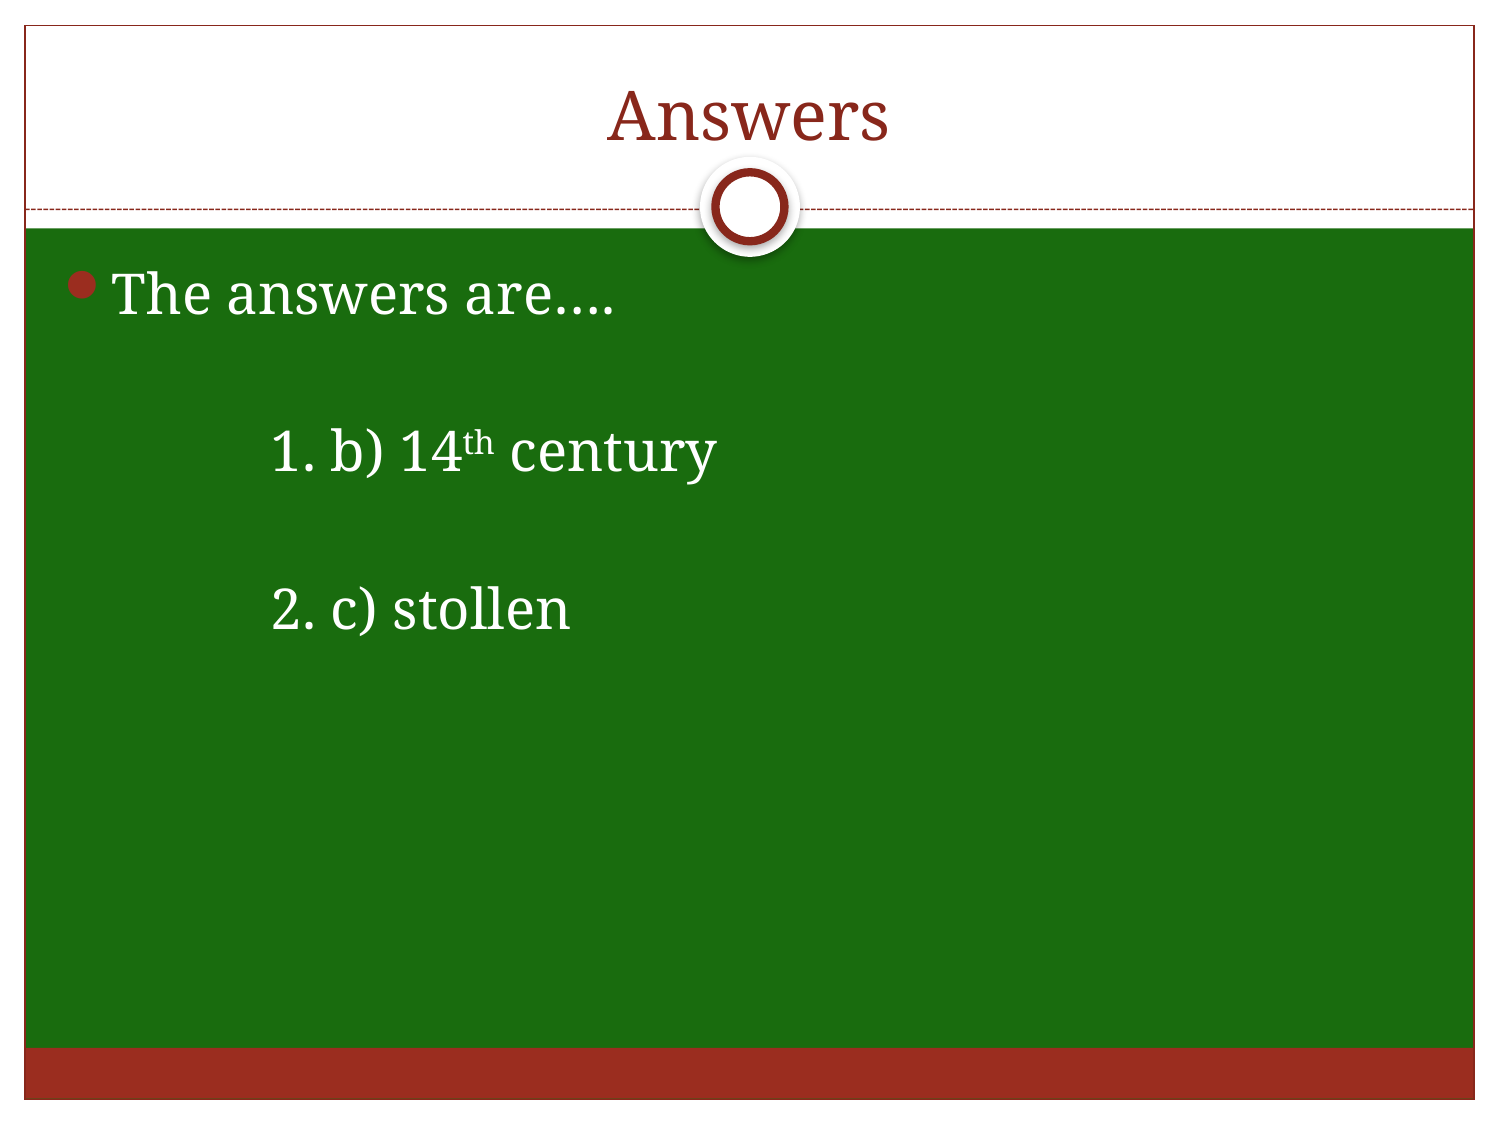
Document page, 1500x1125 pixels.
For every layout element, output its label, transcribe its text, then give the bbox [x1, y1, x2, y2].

list The answers are…. 1. b) 14th century 2. c) stollen [49, 250, 1445, 1001]
title Answers [49, 37, 1450, 162]
